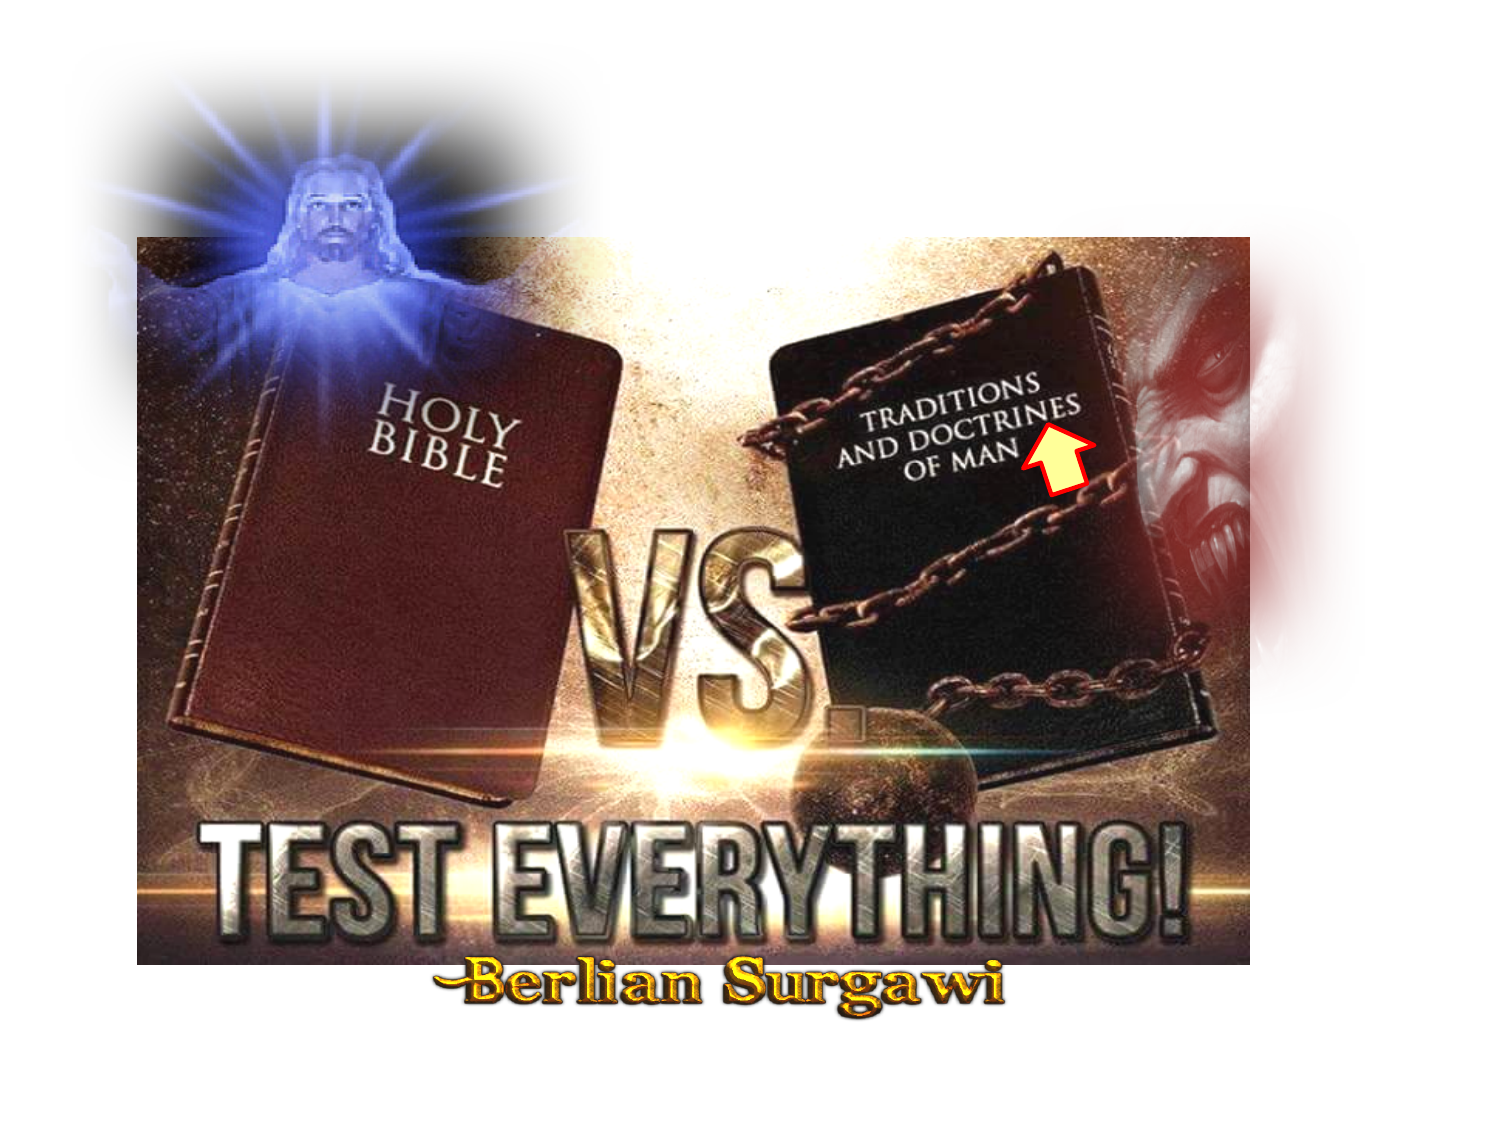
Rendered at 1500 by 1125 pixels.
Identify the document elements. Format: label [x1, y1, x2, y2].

picture [62, 37, 1368, 1026]
